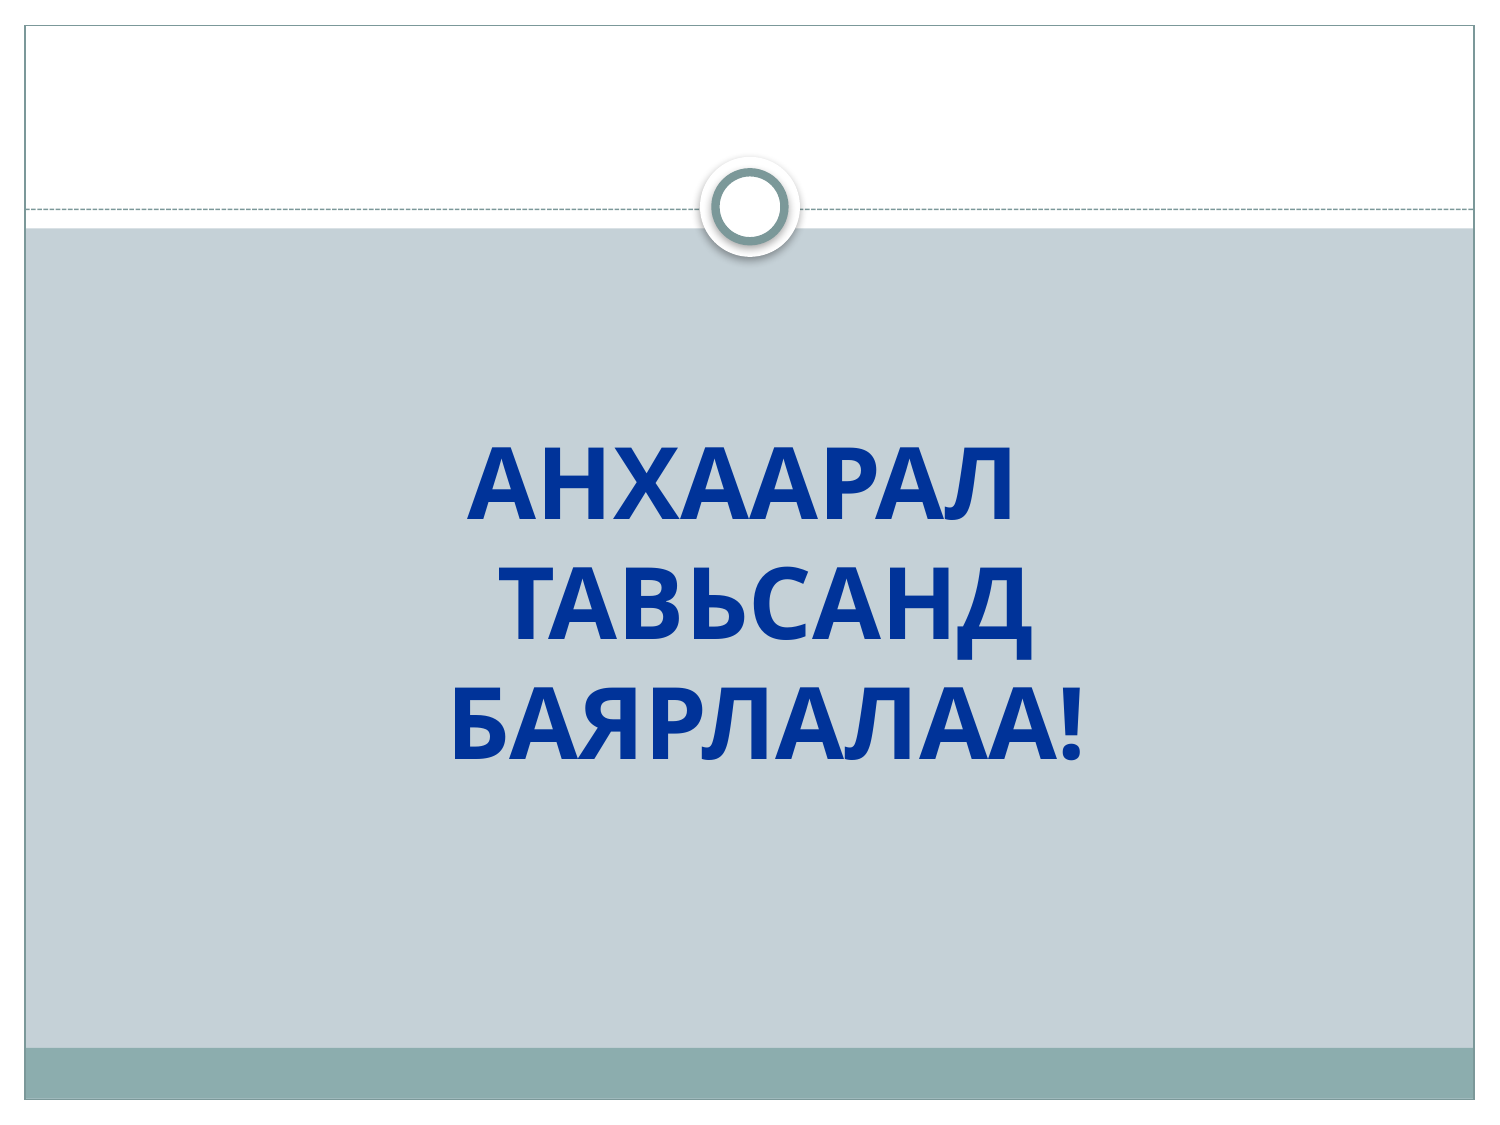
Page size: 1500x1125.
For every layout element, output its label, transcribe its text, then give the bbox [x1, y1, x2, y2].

list АНХААРАЛ ТАВЬСАНД БАЯРЛАЛАА! [275, 412, 1213, 825]
